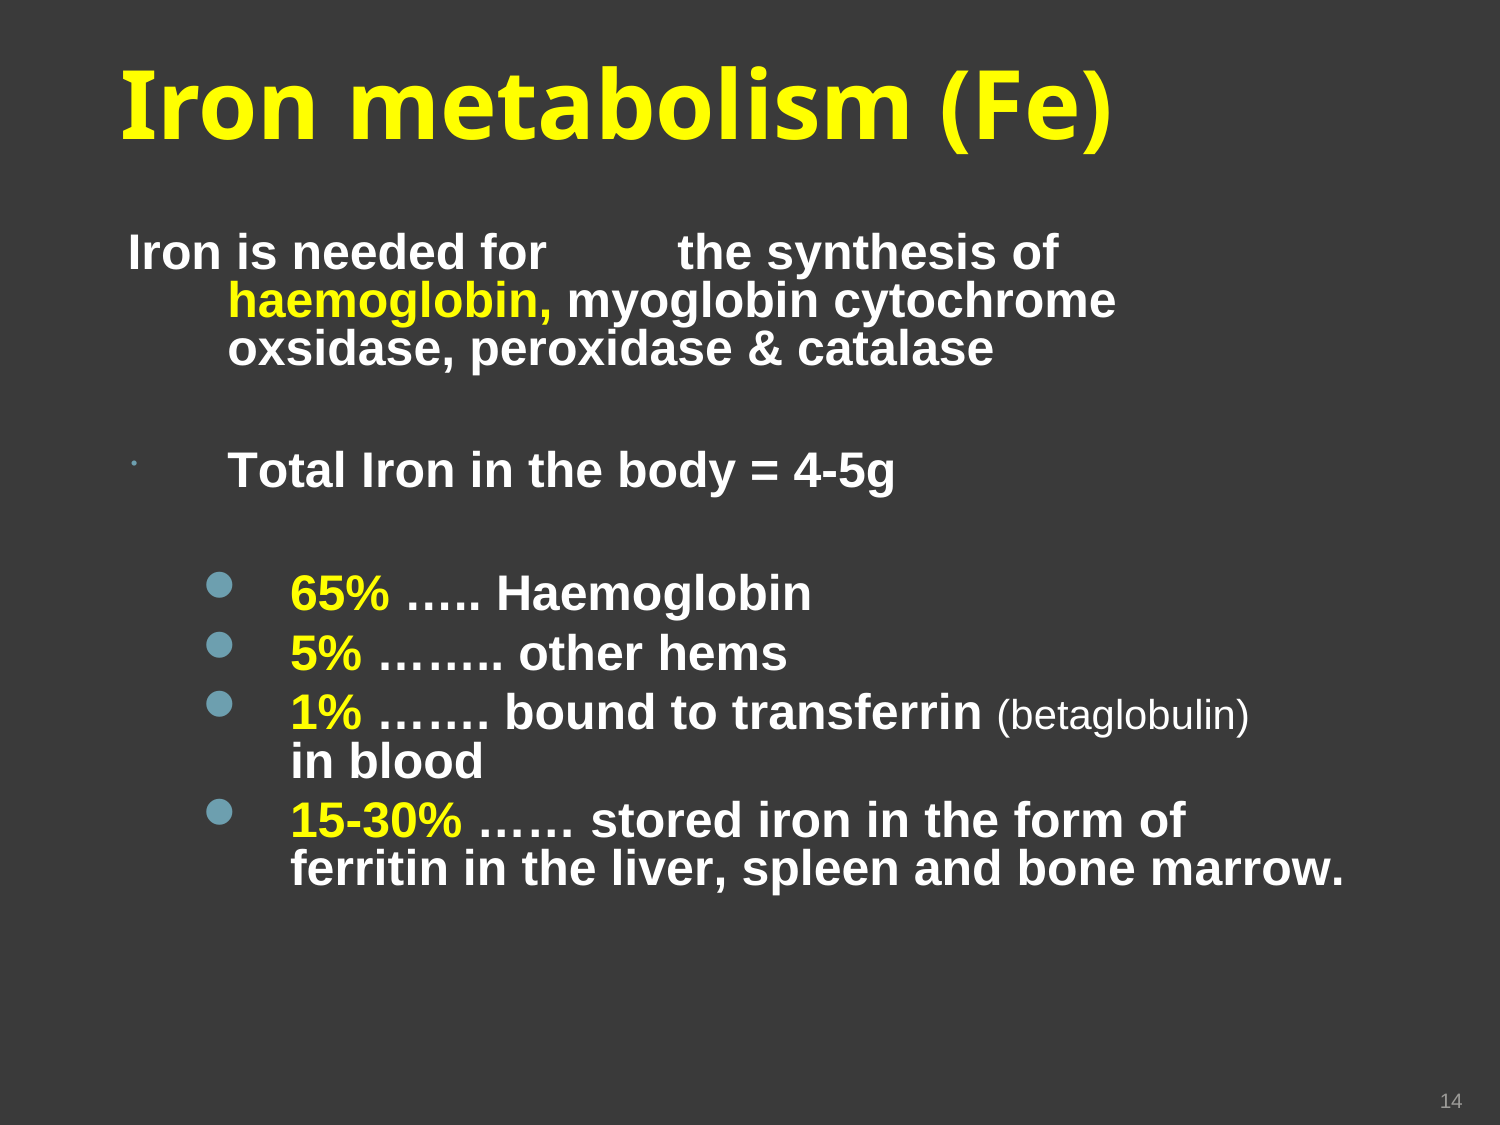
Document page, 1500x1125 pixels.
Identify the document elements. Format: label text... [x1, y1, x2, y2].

text_box Iron is needed for the synthesis of haemoglobin, myoglobin cytochrome oxsidase, peroxidase & catalase Total Iron in the body = 4-5g 65% ….. Haemoglobin 5% …….. other hems 1% ……. bound to transferrin (betaglobulin) in blood 15-30% …… stored iron in the form of ferritin in the liver, spleen and bone marrow. [125, 231, 1359, 896]
title Iron metabolism (Fe) [117, 43, 1383, 232]
slide_number 13 [1435, 1089, 1467, 1125]
